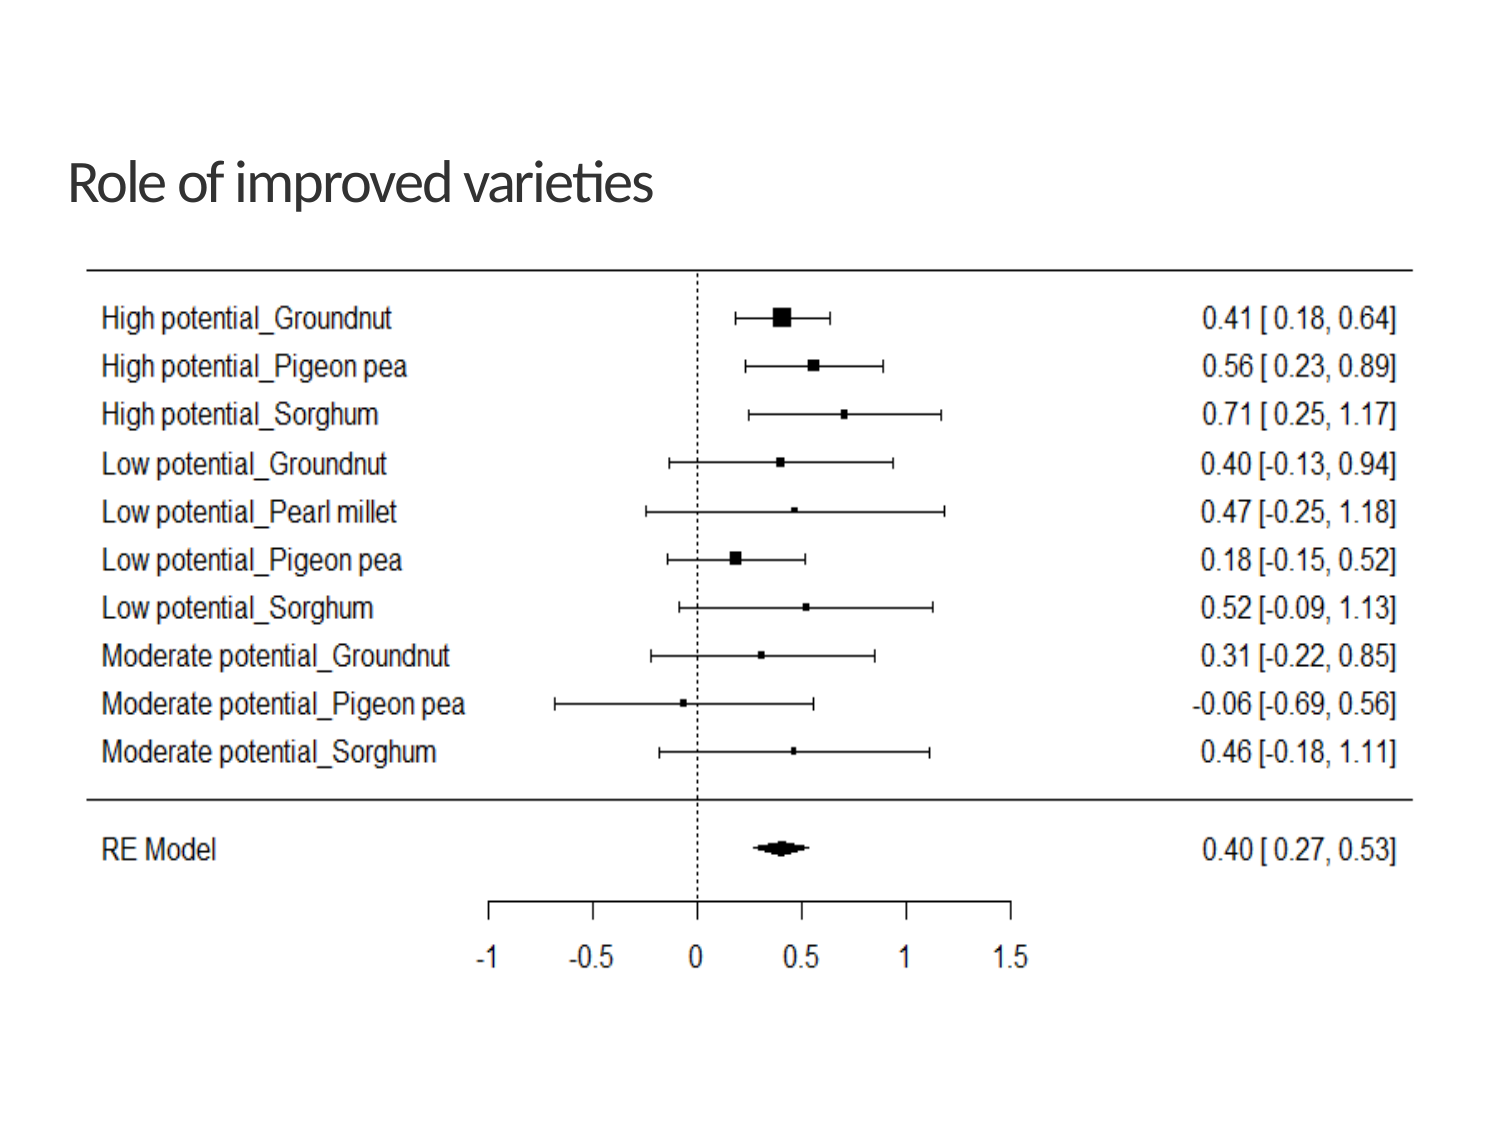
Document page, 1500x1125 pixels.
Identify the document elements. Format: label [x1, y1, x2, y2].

picture [52, 221, 1448, 995]
